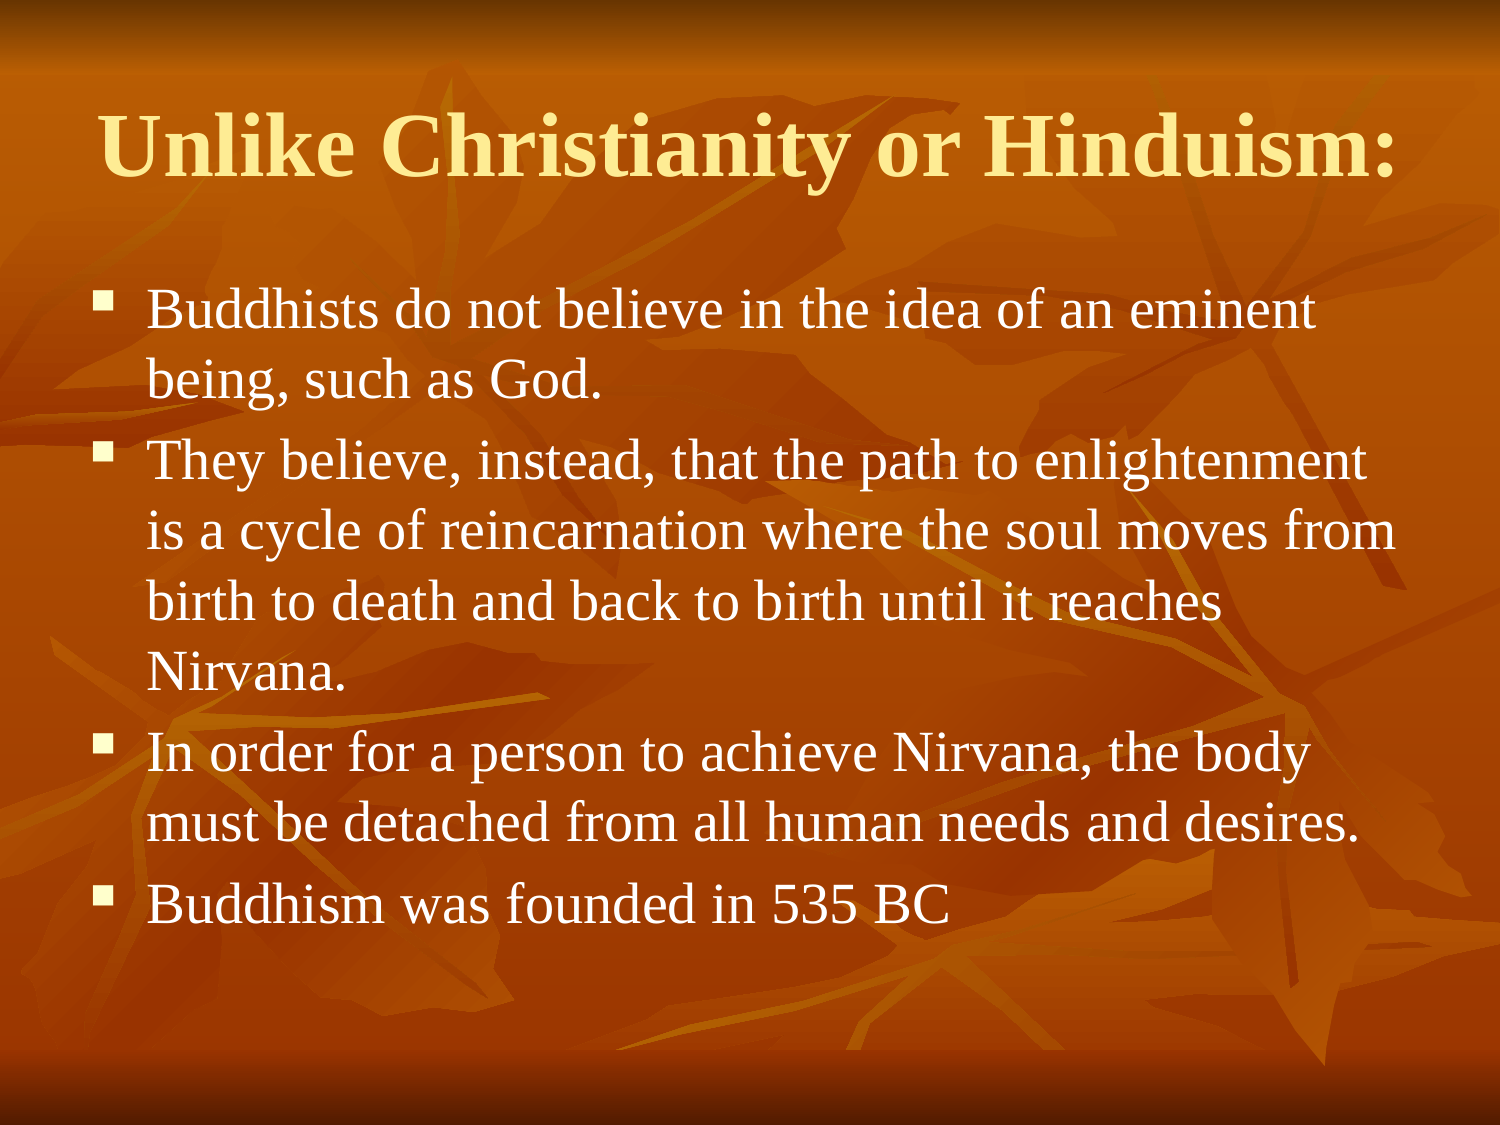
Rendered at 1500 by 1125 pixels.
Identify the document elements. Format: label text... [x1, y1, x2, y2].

title Unlike Christianity or Hinduism: [74, 45, 1426, 234]
list Buddhists do not believe in the idea of an eminent being, such as God. They believe, instead, that the path to enlightenment is a cycle of reincarnation where the soul moves from birth to death and back to birth until it reaches Nirvana. In order for a person to achieve Nirvana, the body must be detached from all human needs and desires. Buddhism was founded in 535 BC [74, 262, 1426, 1006]
